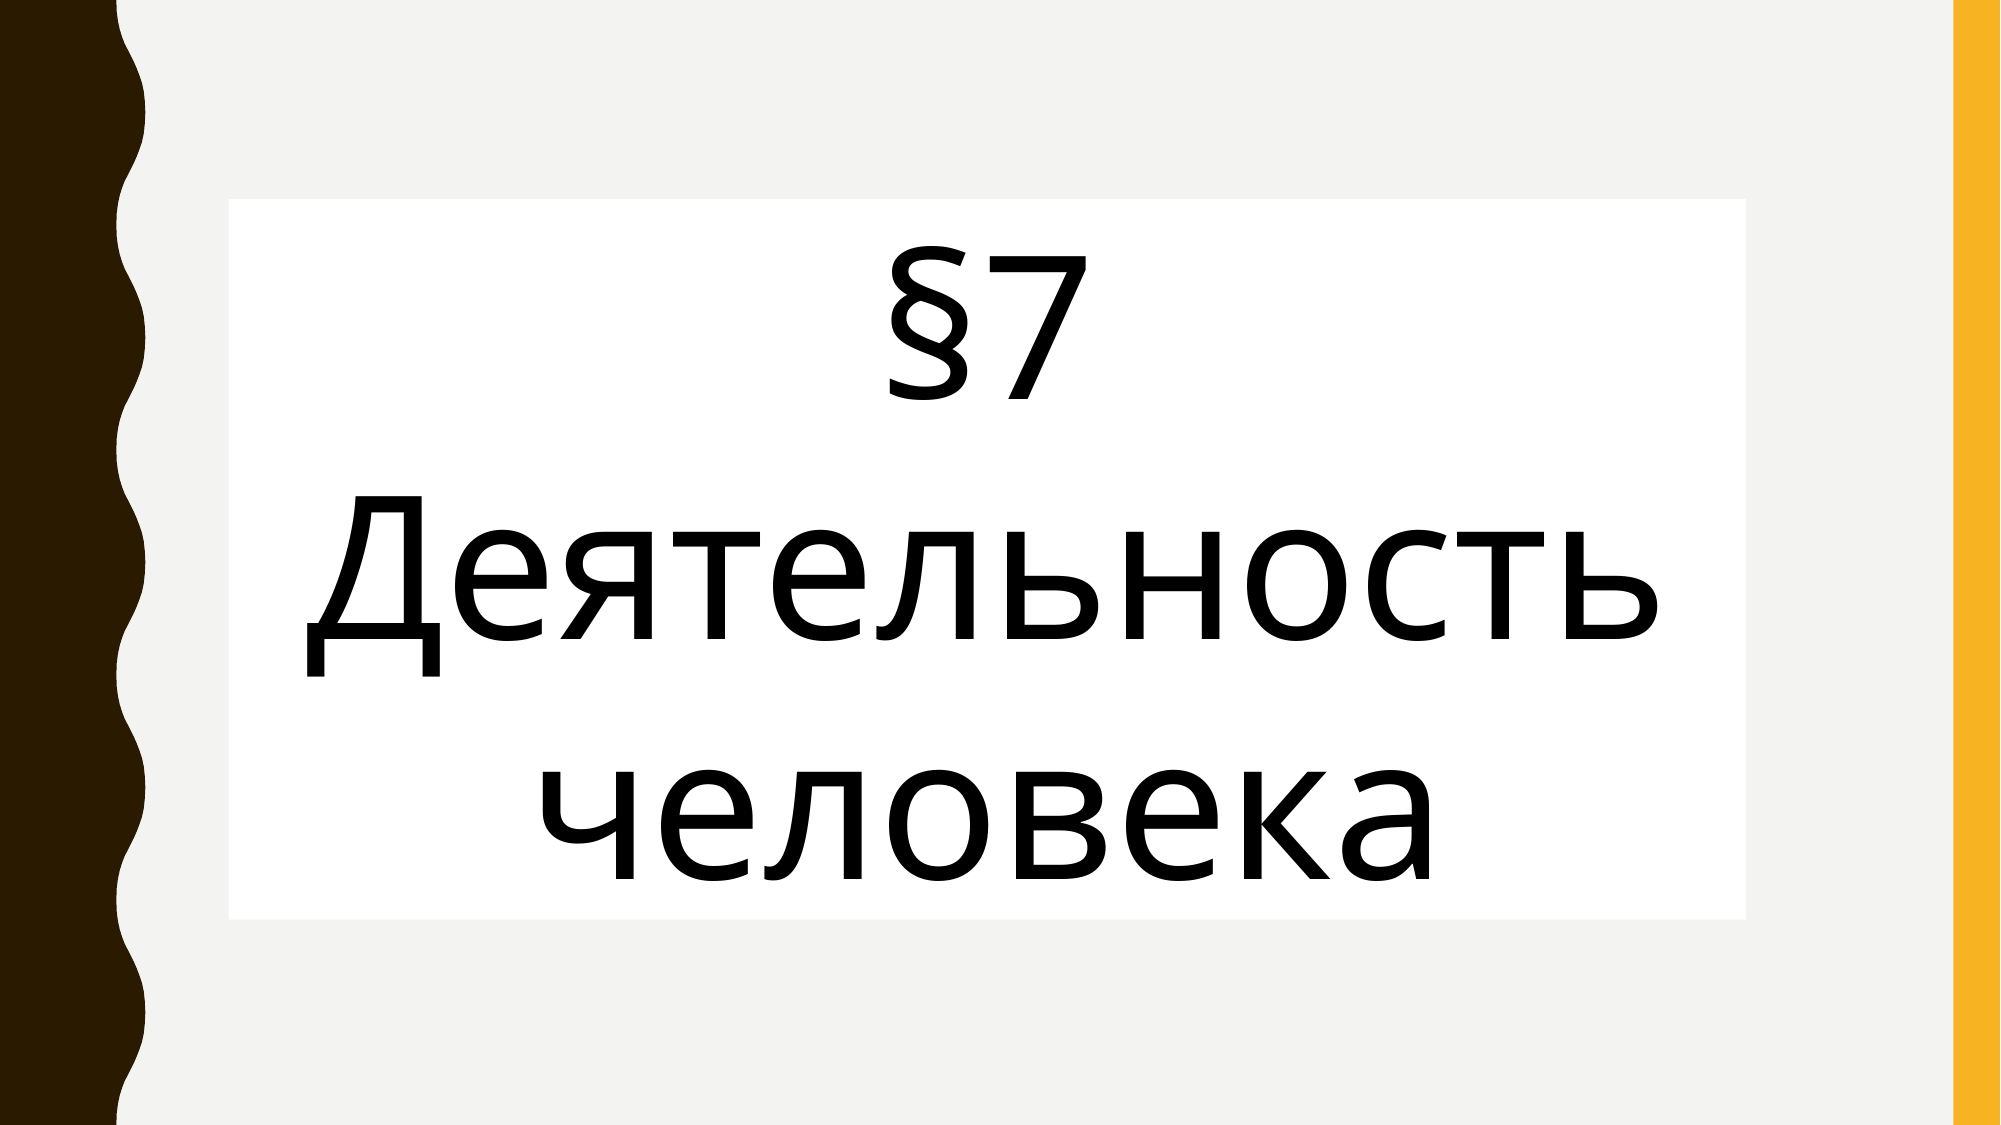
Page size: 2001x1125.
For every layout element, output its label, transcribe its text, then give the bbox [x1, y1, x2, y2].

text_box §7 Деятельность человека [228, 198, 1747, 921]
